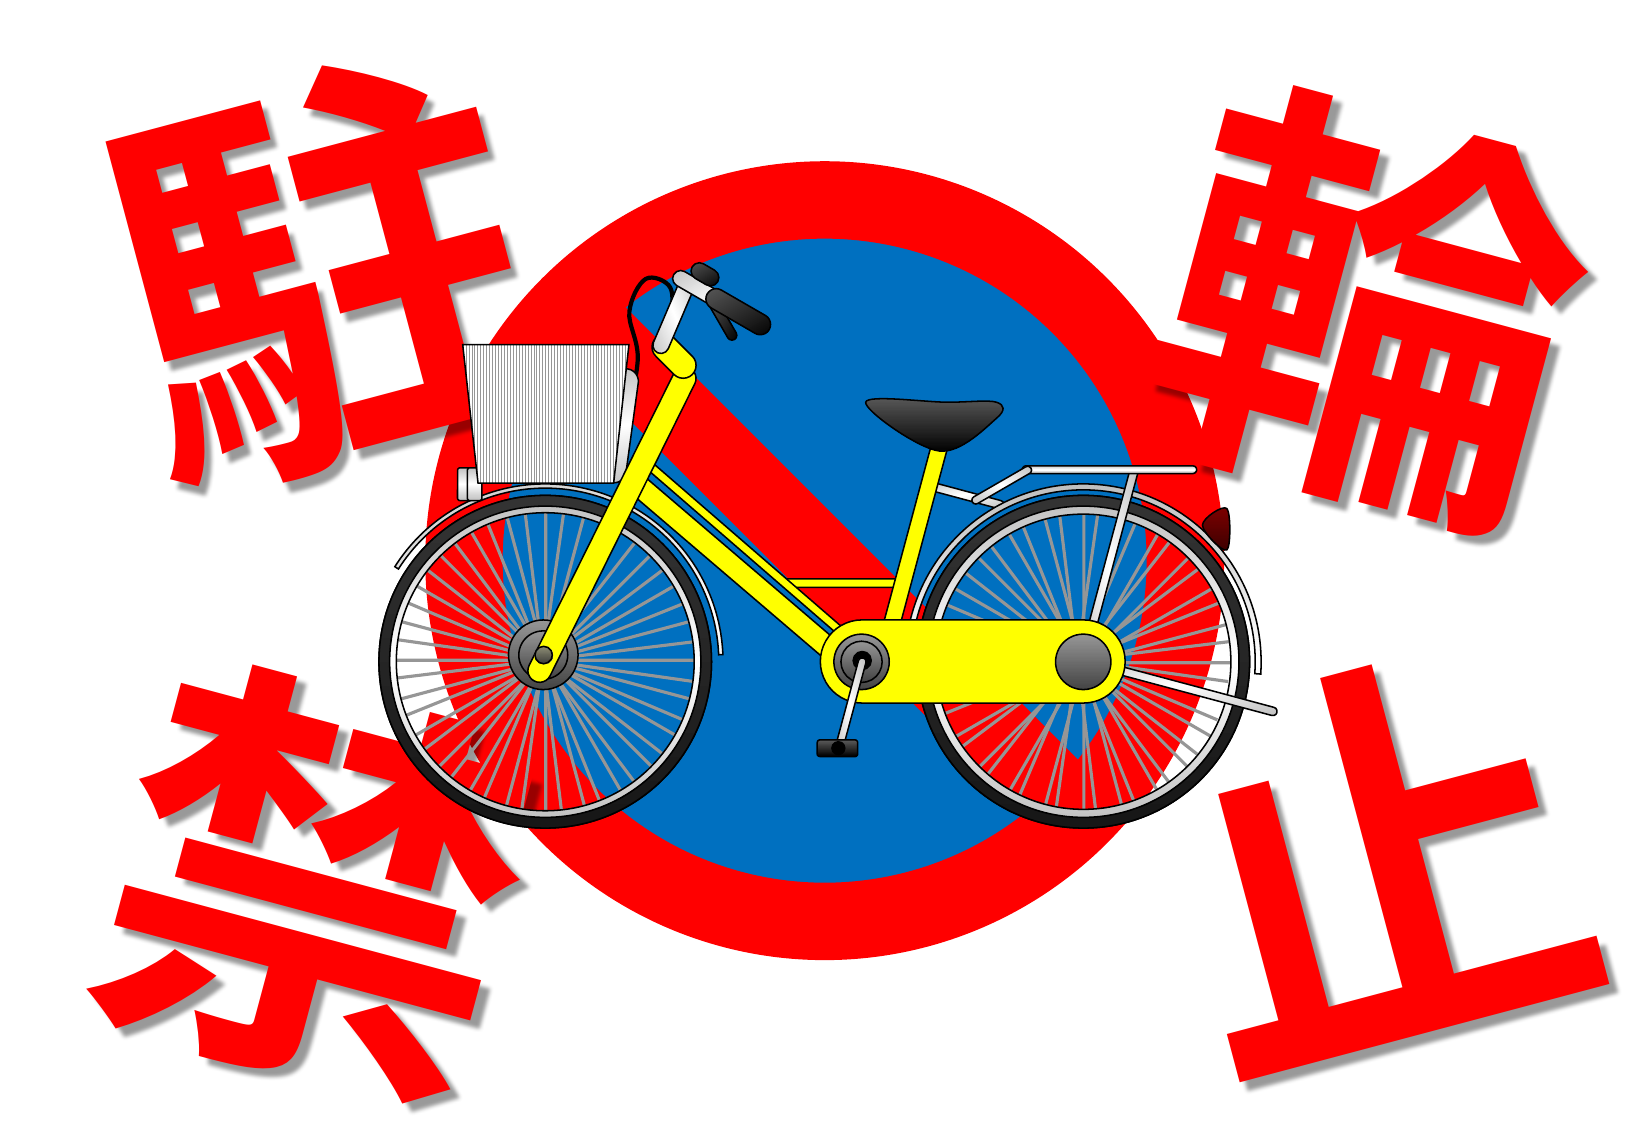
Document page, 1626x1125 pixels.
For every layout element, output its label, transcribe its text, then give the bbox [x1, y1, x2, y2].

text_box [424, 161, 1225, 264]
text_box 駐 [75, 111, 458, 569]
text_box 止 [1176, 705, 1598, 1125]
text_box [367, 265, 1281, 840]
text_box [424, 848, 1225, 961]
text_box 禁 [35, 709, 459, 1125]
text_box 輪 [1179, 132, 1556, 590]
